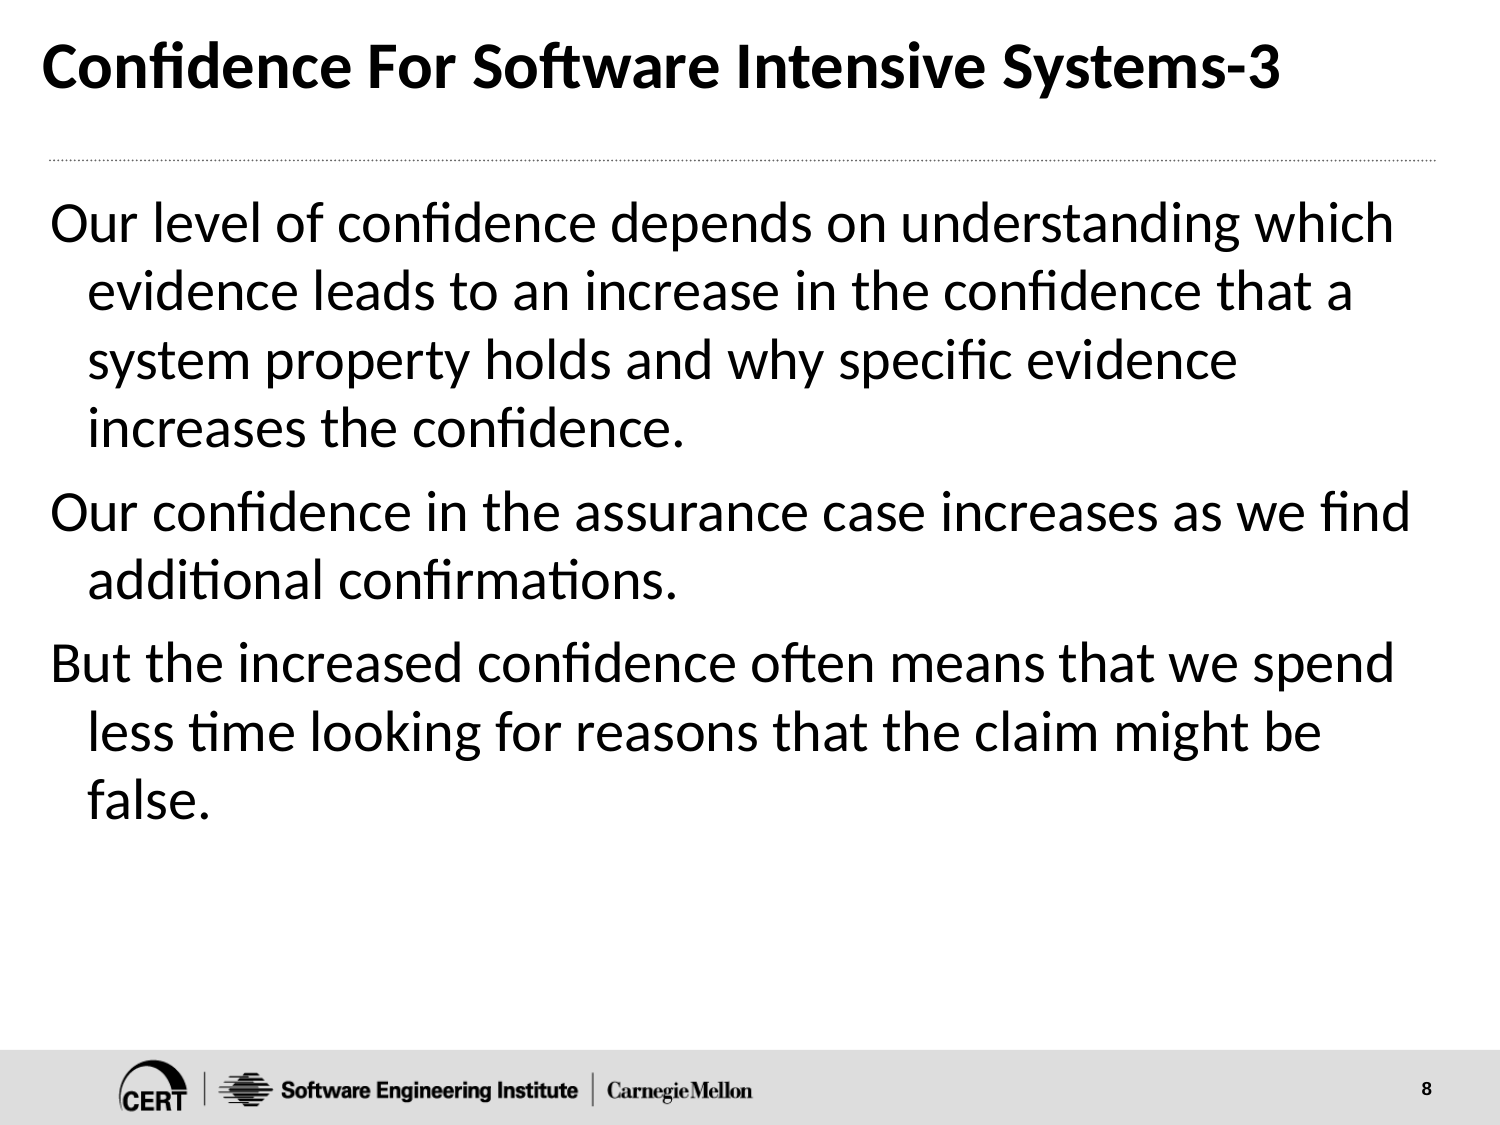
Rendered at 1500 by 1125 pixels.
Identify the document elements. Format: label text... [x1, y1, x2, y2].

list Our level of confidence depends on understanding which evidence leads to an increase in the confidence that a system property holds and why specific evidence increases the confidence. Our confidence in the assurance case increases as we find additional confirmations. But the increased confidence often means that we spend less time looking for reasons that the claim might be false. [49, 187, 1438, 1001]
picture [102, 1056, 765, 1117]
title Confidence For Software Intensive Systems-3 [42, 37, 1434, 155]
